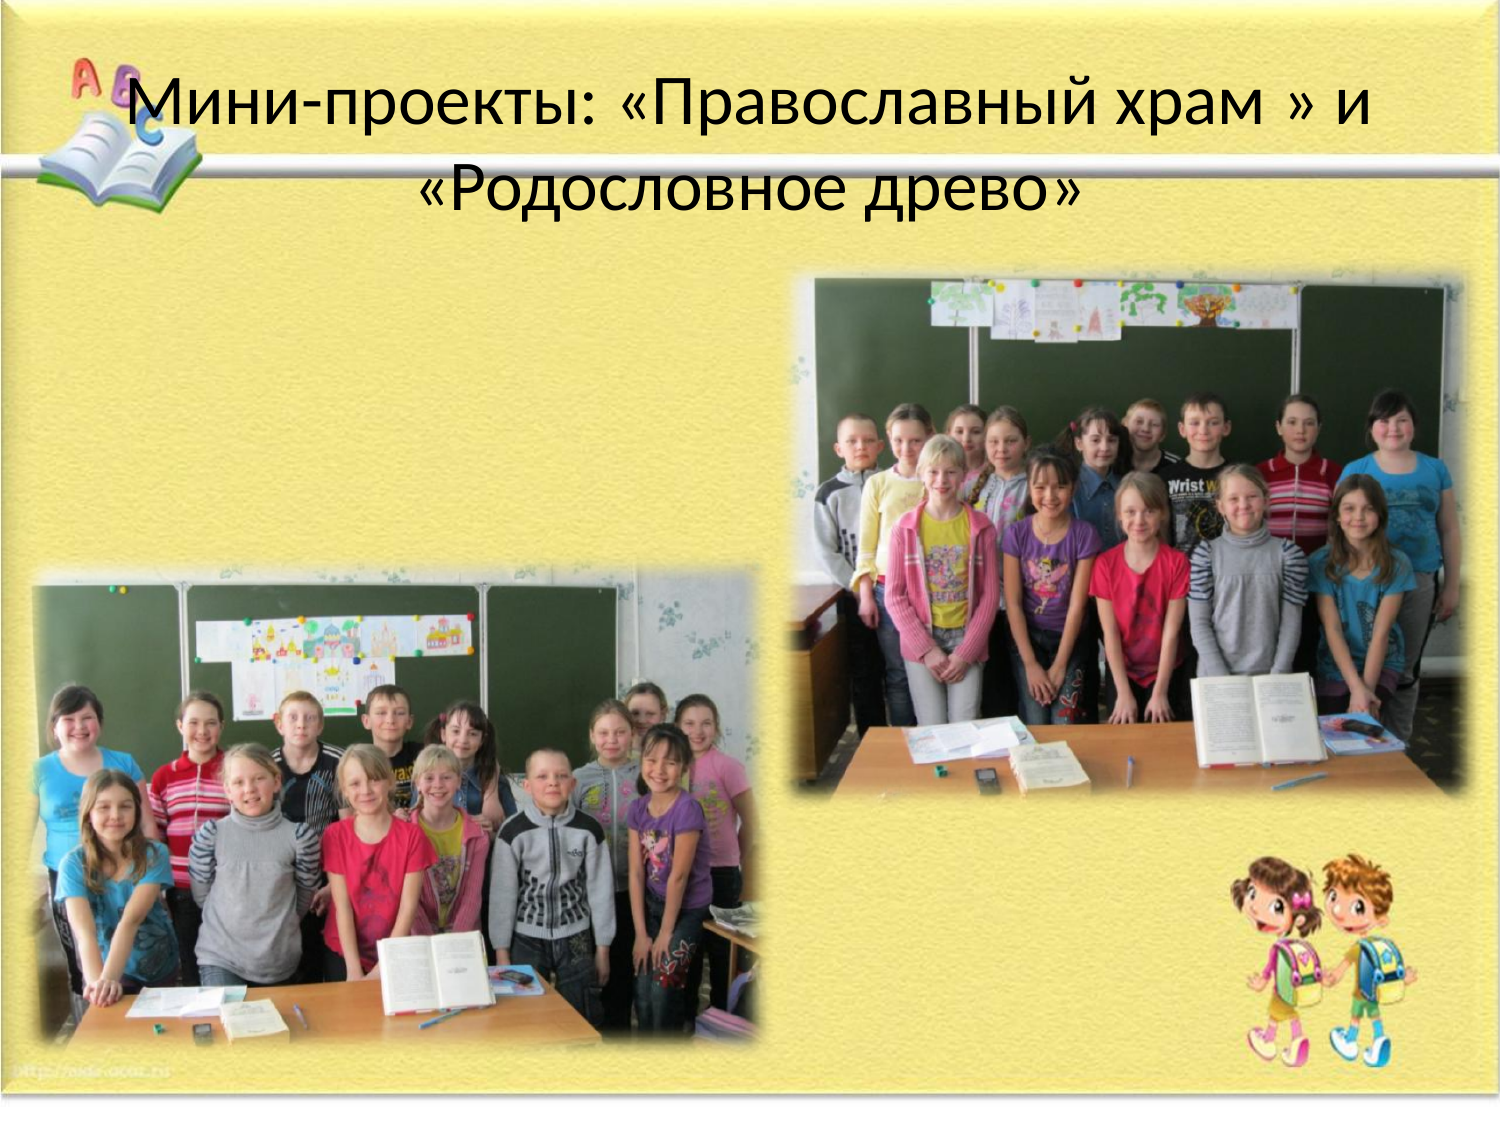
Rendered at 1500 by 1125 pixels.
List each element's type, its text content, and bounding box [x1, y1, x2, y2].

picture [0, 0, 1500, 1125]
title Мини-проекты: «Православный храм » и «Родословное древо» [75, 45, 1425, 233]
